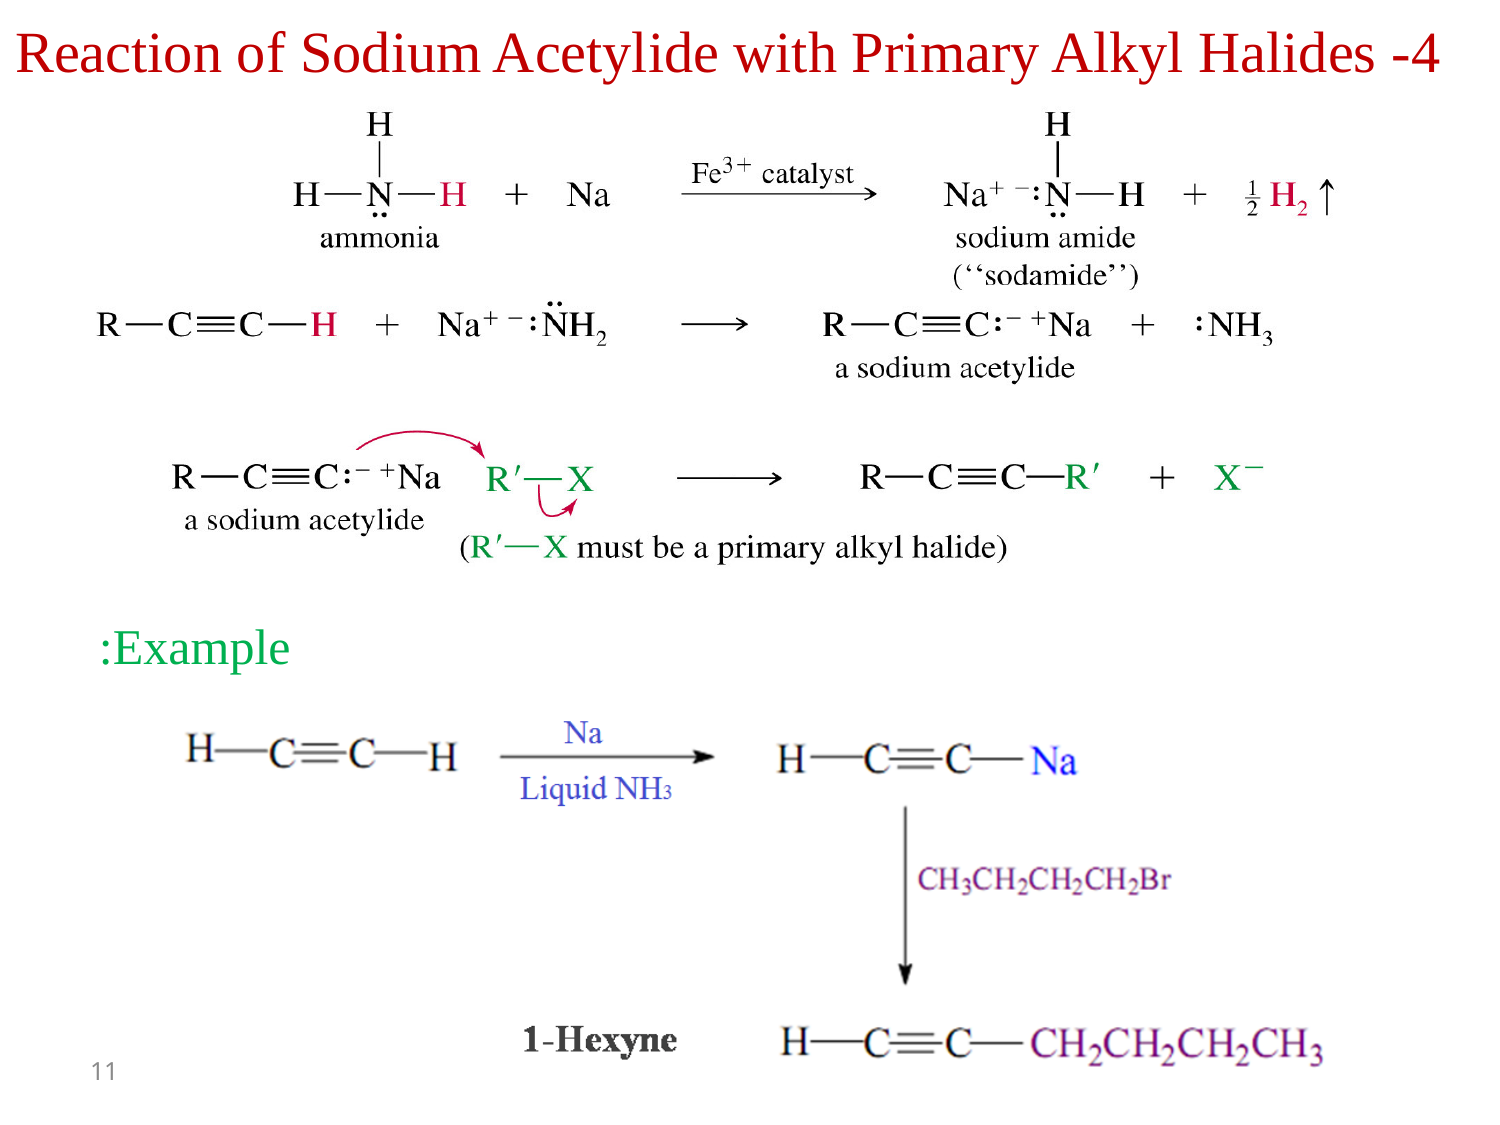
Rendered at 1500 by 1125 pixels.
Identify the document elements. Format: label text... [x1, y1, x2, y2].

picture [152, 691, 1360, 1076]
text_box Example: [83, 606, 306, 682]
text_box 4- Reaction of Sodium Acetylide with Primary Alkyl Halides [0, 7, 1456, 92]
slide_number 11 [75, 1042, 425, 1103]
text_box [85, 92, 1353, 580]
